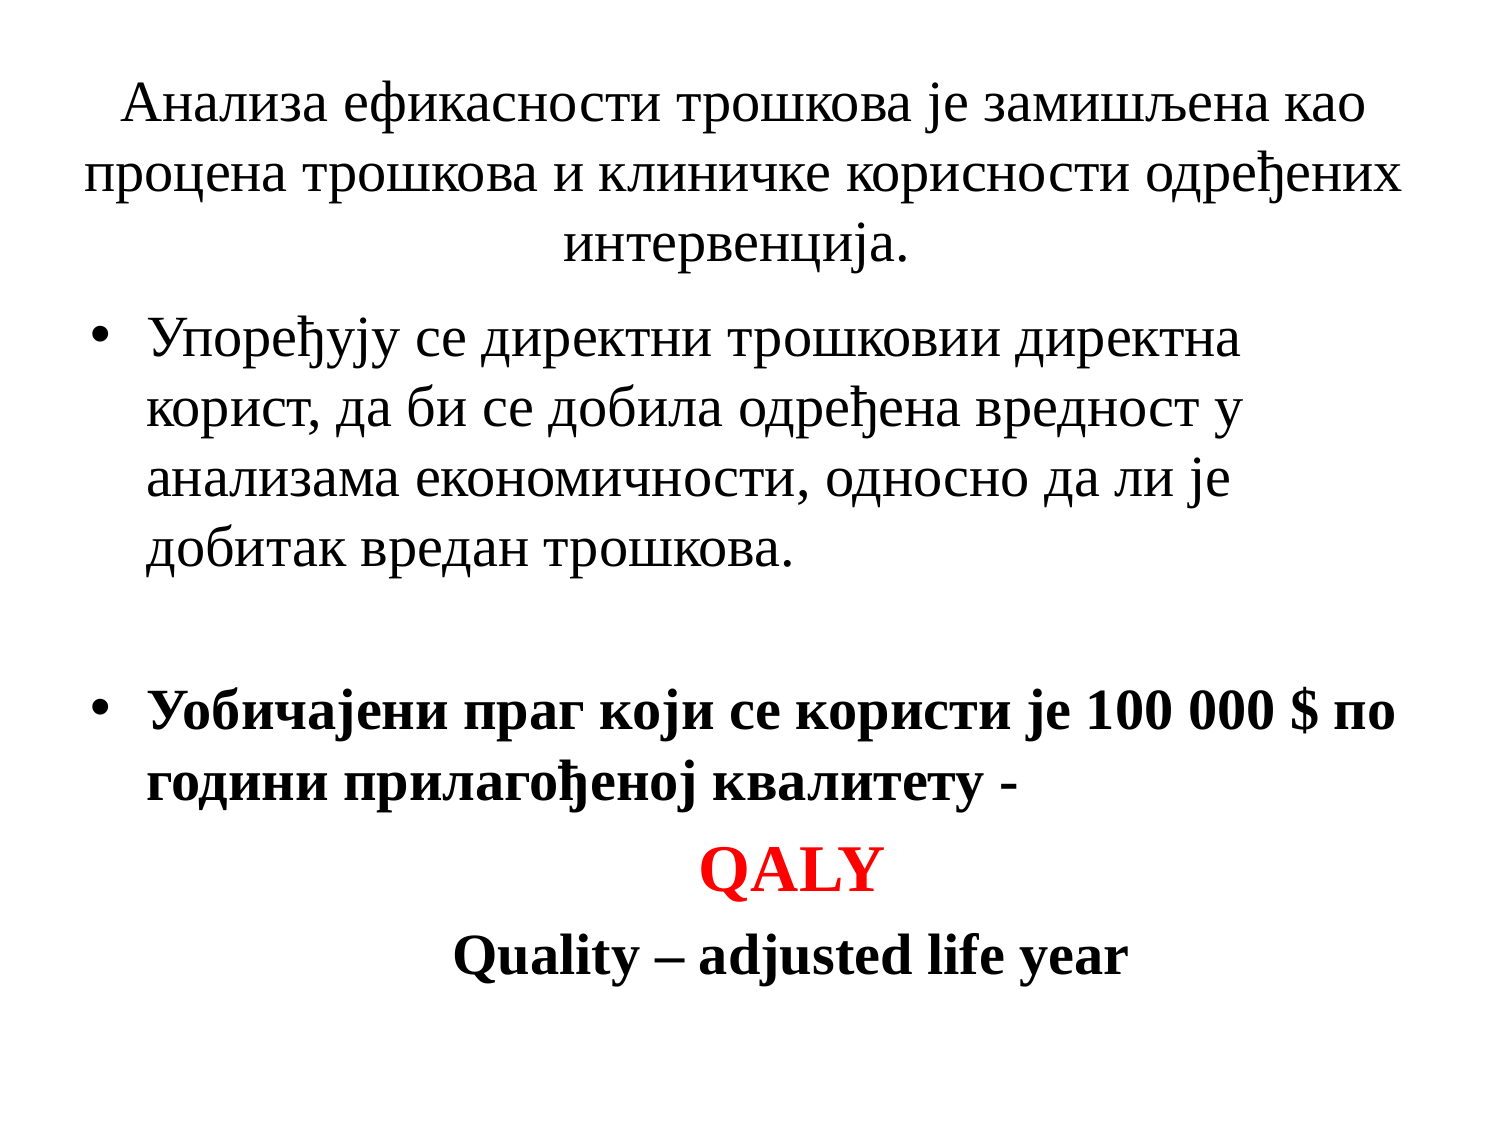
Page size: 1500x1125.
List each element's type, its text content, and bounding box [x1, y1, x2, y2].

list Упоређују се директни трошковии директна корист, да би се добила одређена вредност у анализама економичности, односно да ли је добитак вредан трошкова. Уобичајени праг који се користи је 100 000 $ по години прилагођеној квалитету - QALY Quality – adjusted life year [75, 290, 1425, 1005]
title Анализа ефикасности трошкова је замишљена као процена трошкова и клиничке корисности одређених интервенција. [29, 45, 1459, 291]
